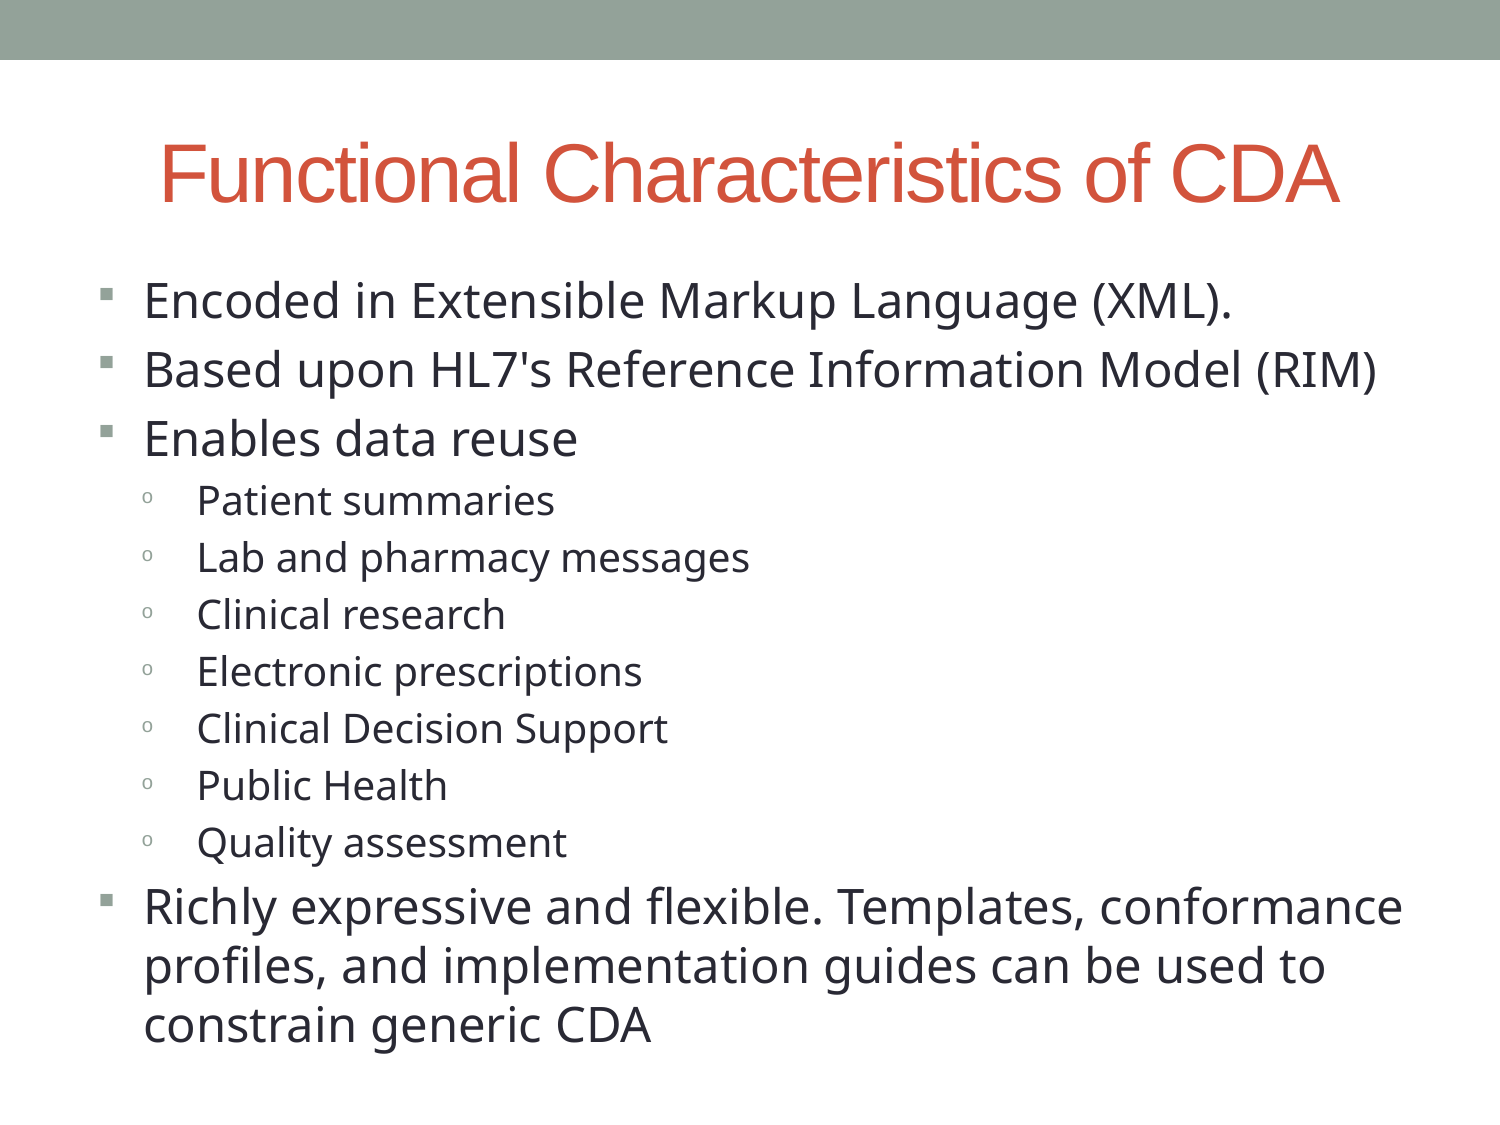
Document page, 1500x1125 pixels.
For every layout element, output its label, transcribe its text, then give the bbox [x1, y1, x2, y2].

list Encoded in Extensible Markup Language (XML). Based upon HL7's Reference Information Model (RIM) Enables data reuse Patient summaries Lab and pharmacy messages Clinical research Electronic prescriptions Clinical Decision Support Public Health Quality assessment Richly expressive and flexible. Templates, conformance profiles, and implementation guides can be used to constrain generic CDA [75, 262, 1425, 1063]
title Functional Characteristics of CDA [75, 87, 1425, 250]
